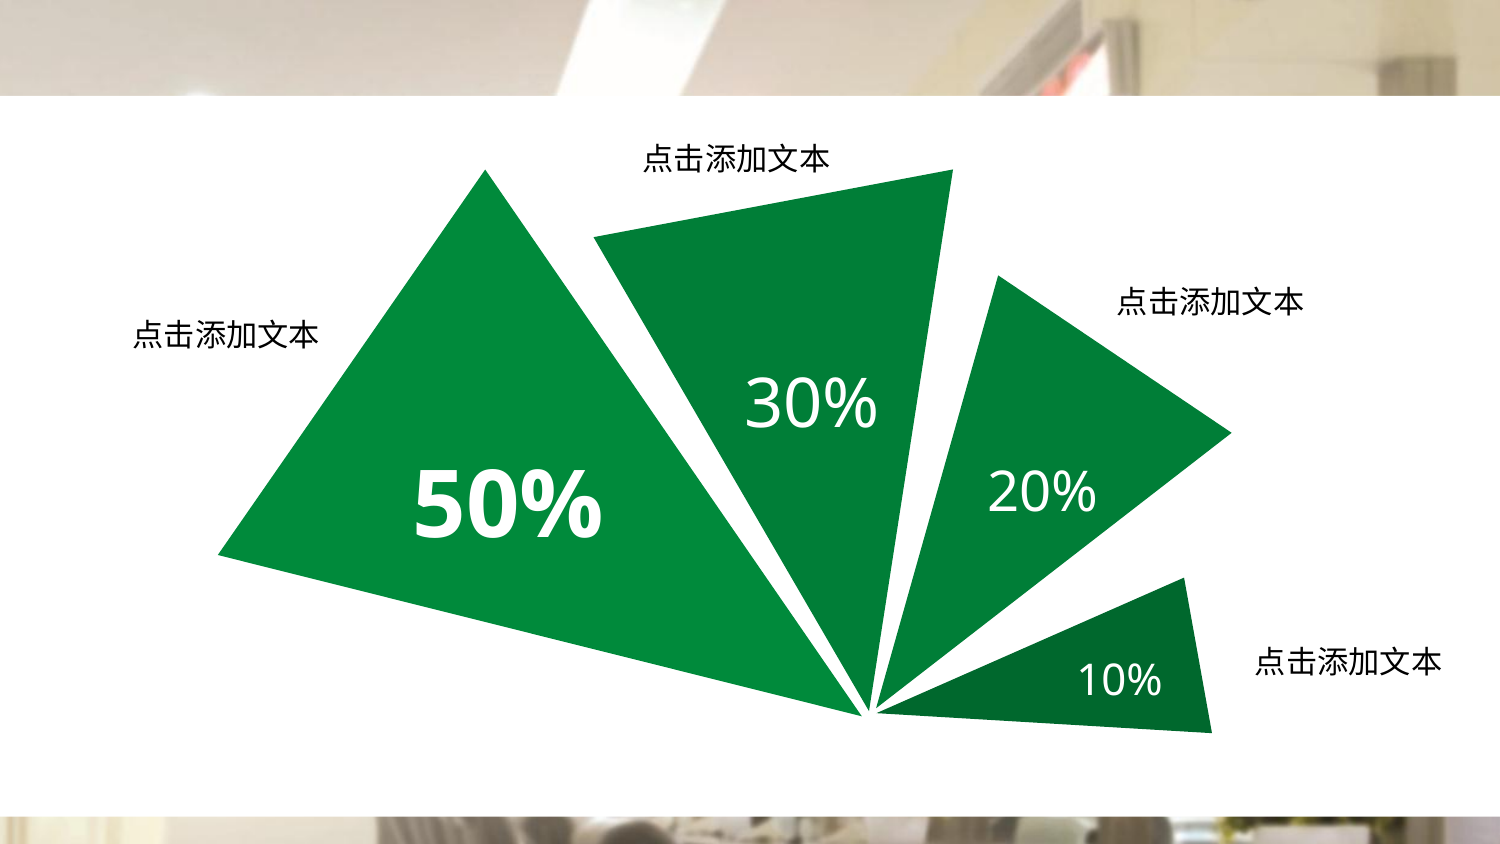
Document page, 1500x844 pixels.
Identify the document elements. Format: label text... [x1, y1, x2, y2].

text_box 20% [951, 447, 1134, 530]
text_box 点击添加文本 [608, 132, 865, 185]
text_box [593, 169, 954, 400]
text_box 50% [359, 436, 658, 564]
text_box 点击添加文本 [1226, 634, 1471, 688]
text_box 点击添加文本 [1087, 275, 1334, 328]
picture [0, 0, 1500, 95]
text_box 点击添加文本 [100, 307, 353, 360]
picture [0, 817, 1500, 844]
text_box [716, 449, 910, 712]
text_box [876, 651, 1212, 734]
text_box [1035, 577, 1196, 643]
text_box [876, 275, 1232, 709]
text_box 30% [688, 350, 936, 449]
text_box 10% [1016, 643, 1223, 711]
text_box [217, 169, 862, 717]
